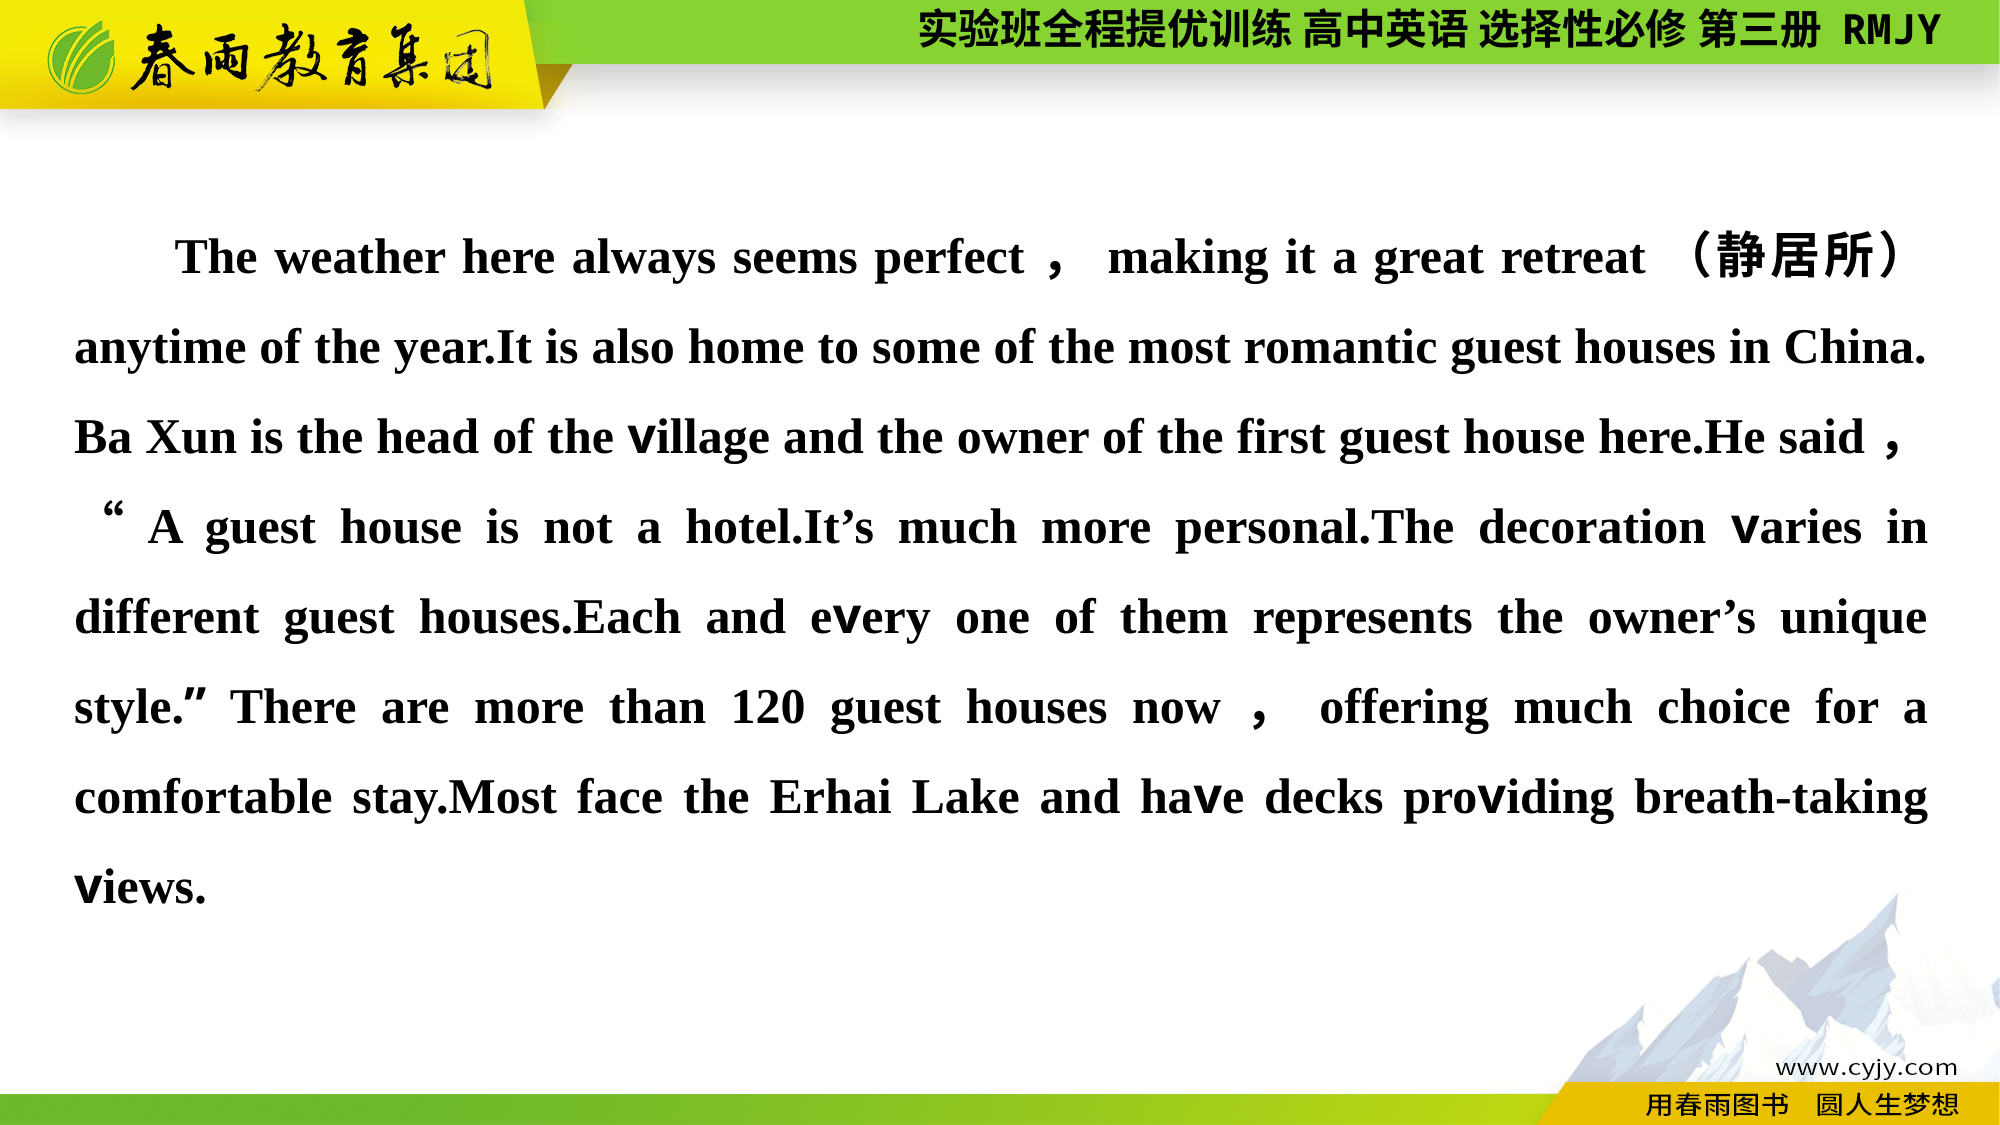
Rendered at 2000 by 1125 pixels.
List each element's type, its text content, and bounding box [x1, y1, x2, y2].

list The weather here always seems perfect，making it a great retreat（静居所） anytime of the year.It is also home to some of the most romantic guest houses in China. Ba Xun is the head of the village and the owner of the first guest house here.He said，“A guest house is not a hotel.It’s much more personal.The decoration varies in different guest houses.Each and every one of them represents the owner’s unique style.” There are more than 120 guest houses now，offering much choice for a comfortable stay.Most face the Erhai Lake and have decks providing breath-taking views. [59, 186, 1944, 929]
picture [0, 0, 2000, 1125]
